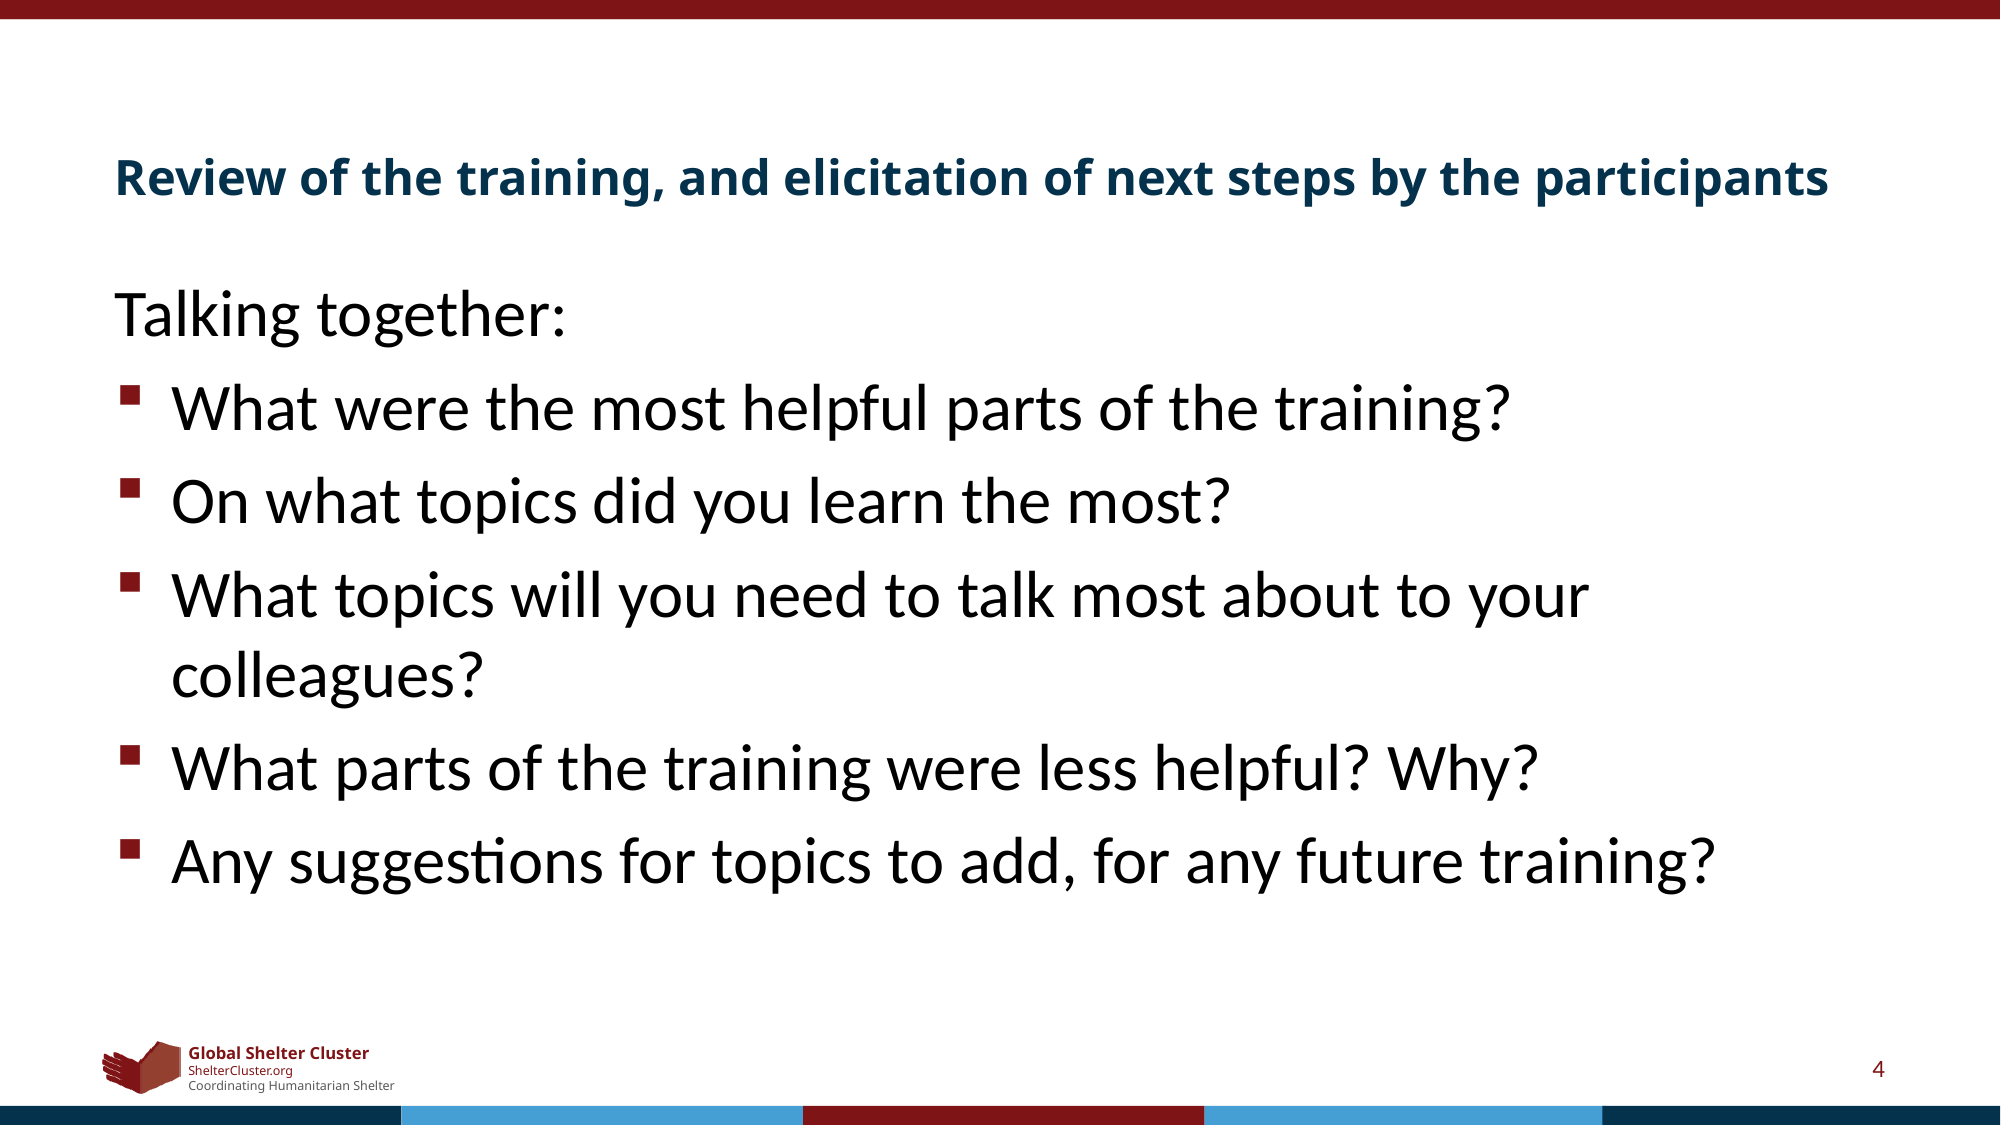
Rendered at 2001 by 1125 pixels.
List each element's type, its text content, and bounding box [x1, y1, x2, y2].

picture [102, 1041, 181, 1094]
title Review of the training, and elicitation of next steps by the participants [99, 111, 1863, 262]
slide_number 4 [1433, 1037, 1900, 1098]
list Talking together: What were the most helpful parts of the training? On what topics did you learn the most? What topics will you need to talk most about to your colleagues? What parts of the training were less helpful? Why? Any suggestions for topics to add, for any future training? [99, 262, 1900, 1005]
